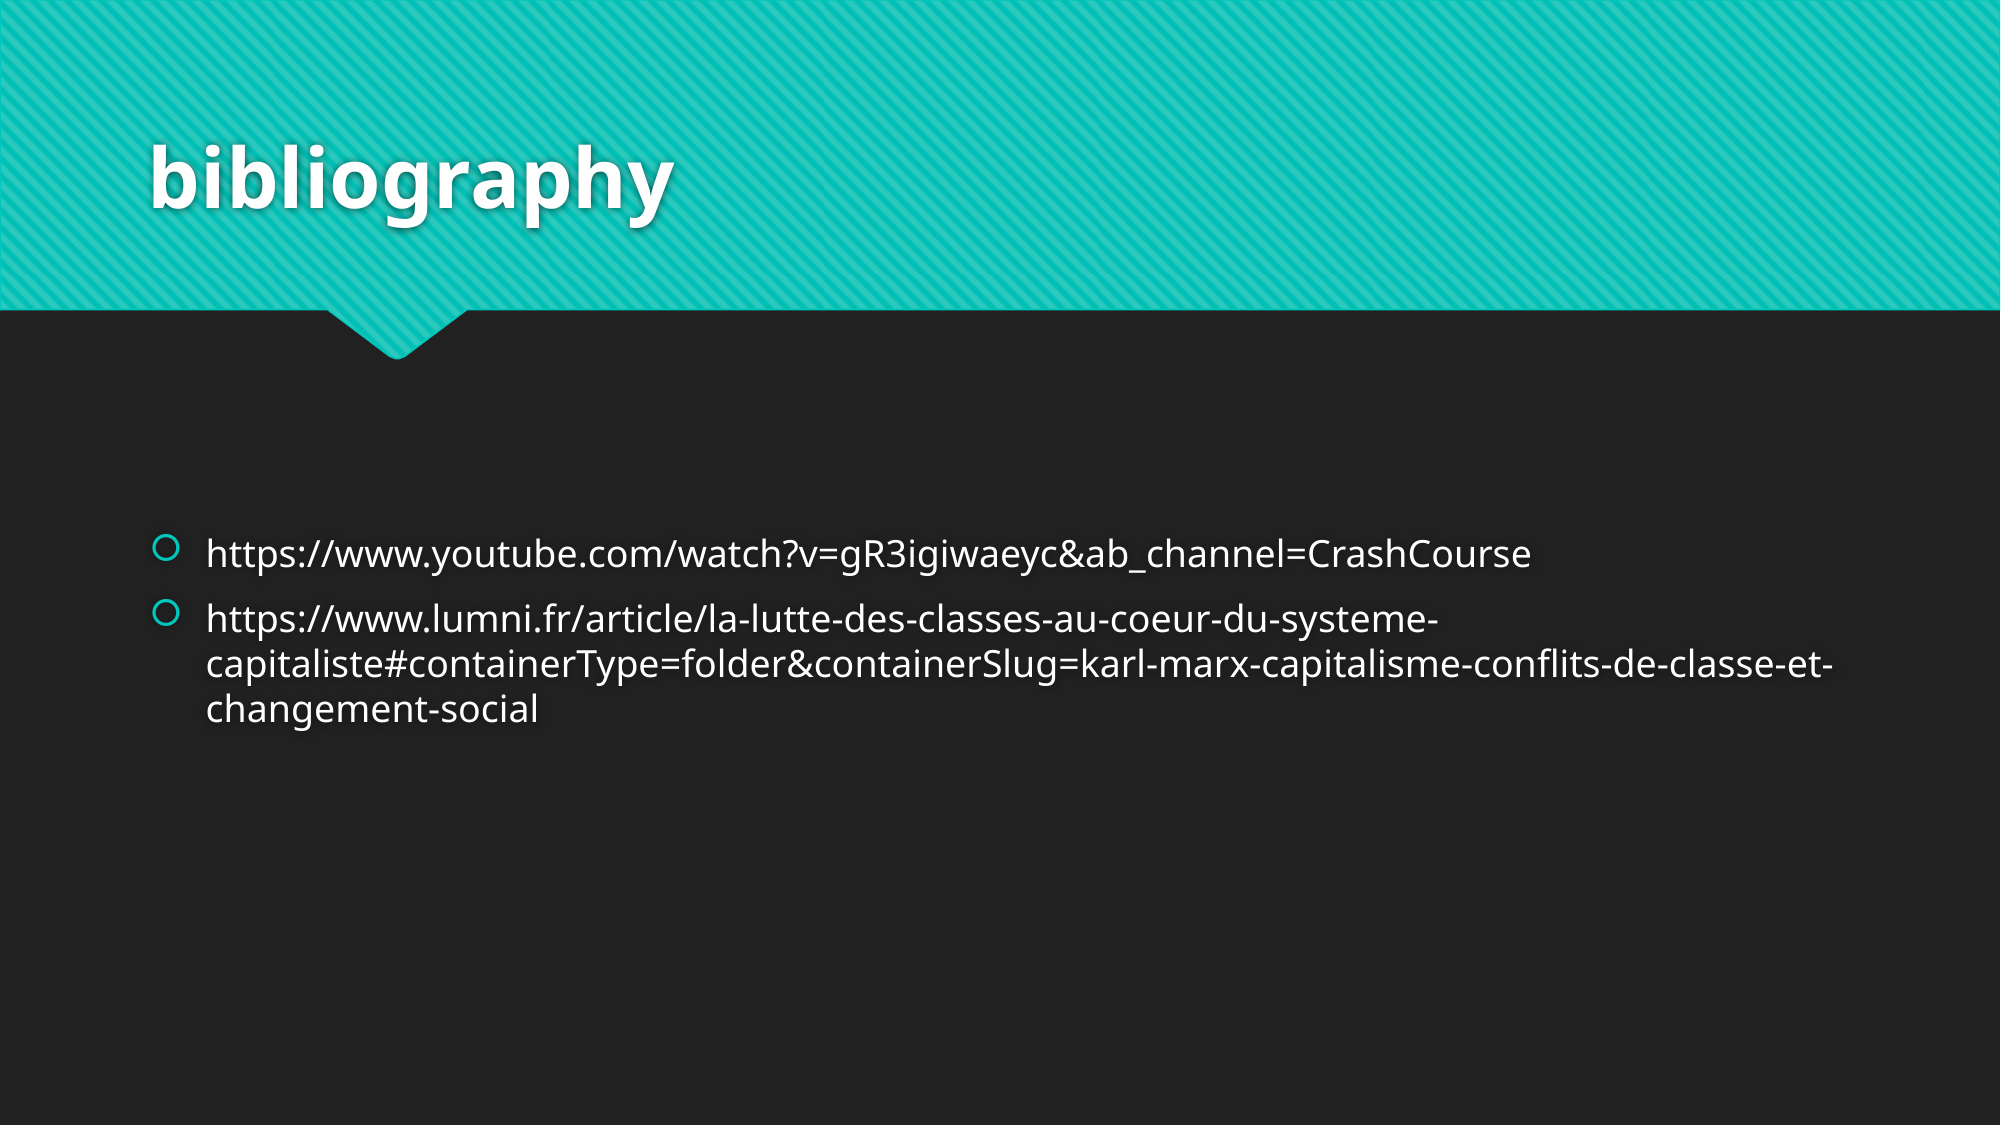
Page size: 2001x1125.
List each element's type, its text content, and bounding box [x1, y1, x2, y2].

title bibliography [132, 73, 1868, 233]
list https://www.youtube.com/watch?v=gR3igiwaeyc&ab_channel=CrashCourse https://www.lumni.fr/article/la-lutte-des-classes-au-coeur-du-systeme-capitaliste#containerType=folder&containerSlug=karl-marx-capitalisme-conflits-de-classe-et-changement-social [134, 364, 1866, 962]
